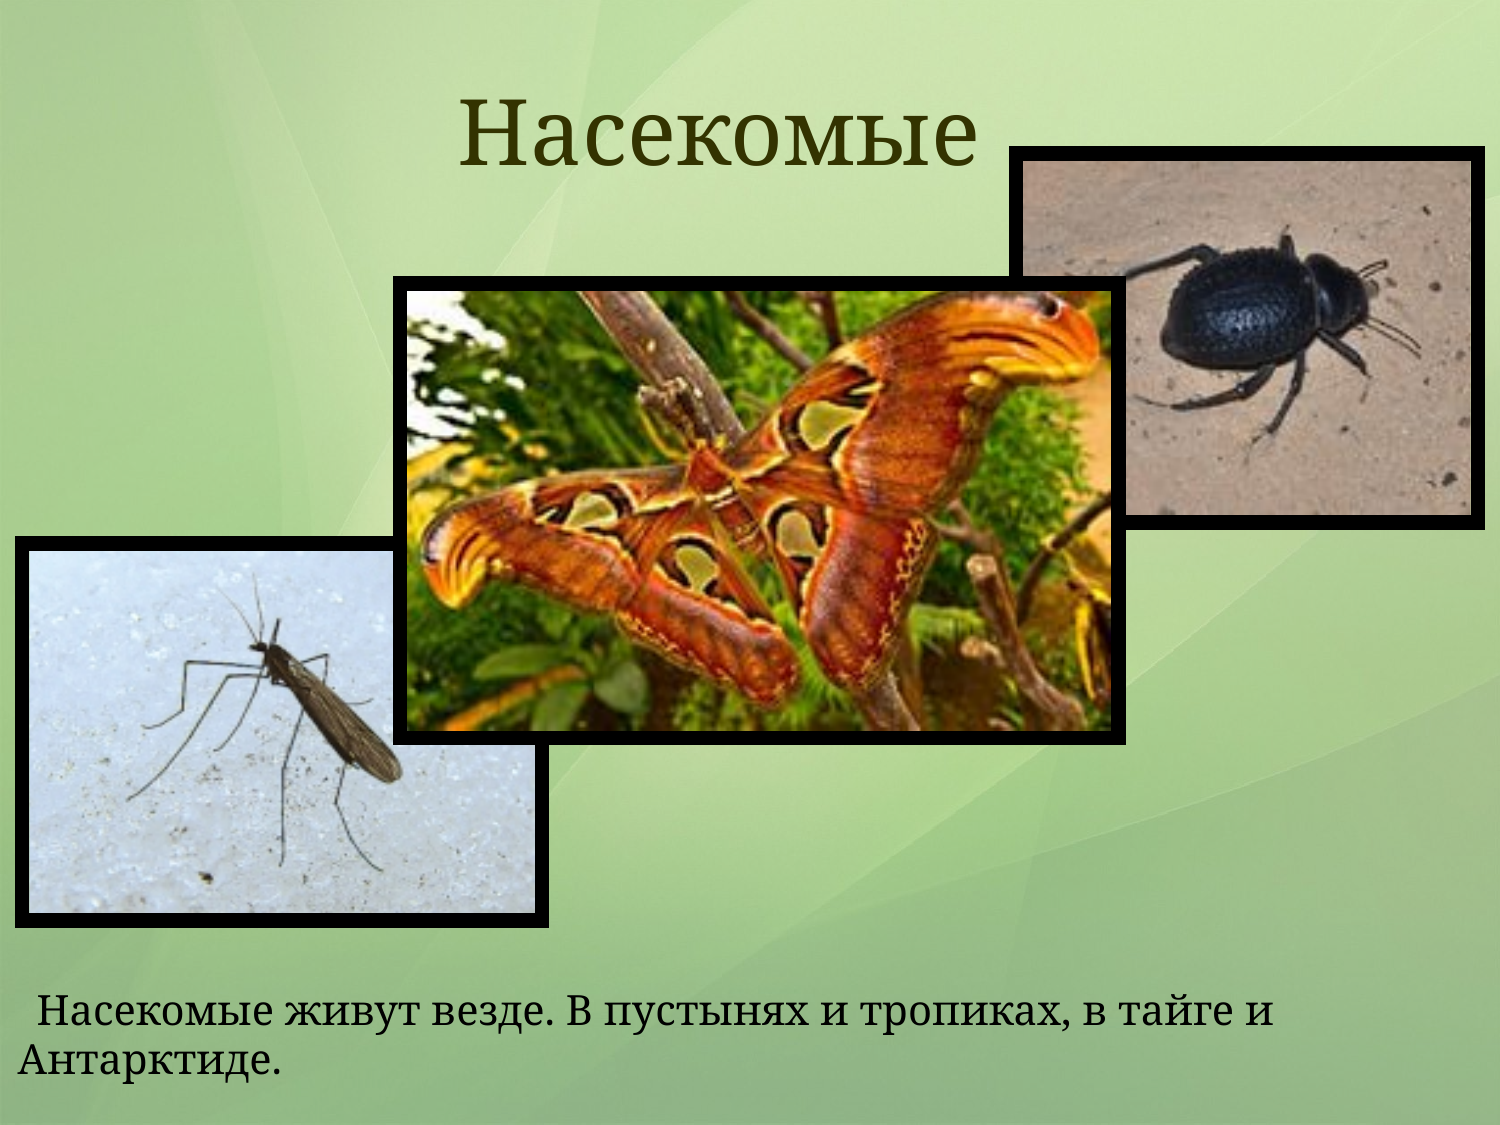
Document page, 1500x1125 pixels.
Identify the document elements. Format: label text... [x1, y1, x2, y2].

picture [29, 160, 1471, 914]
text_box Насекомые живут везде. В пустынях и тропиках, в тайге и Антарктиде. [0, 975, 1500, 1125]
text_box Насекомые [442, 66, 1046, 191]
